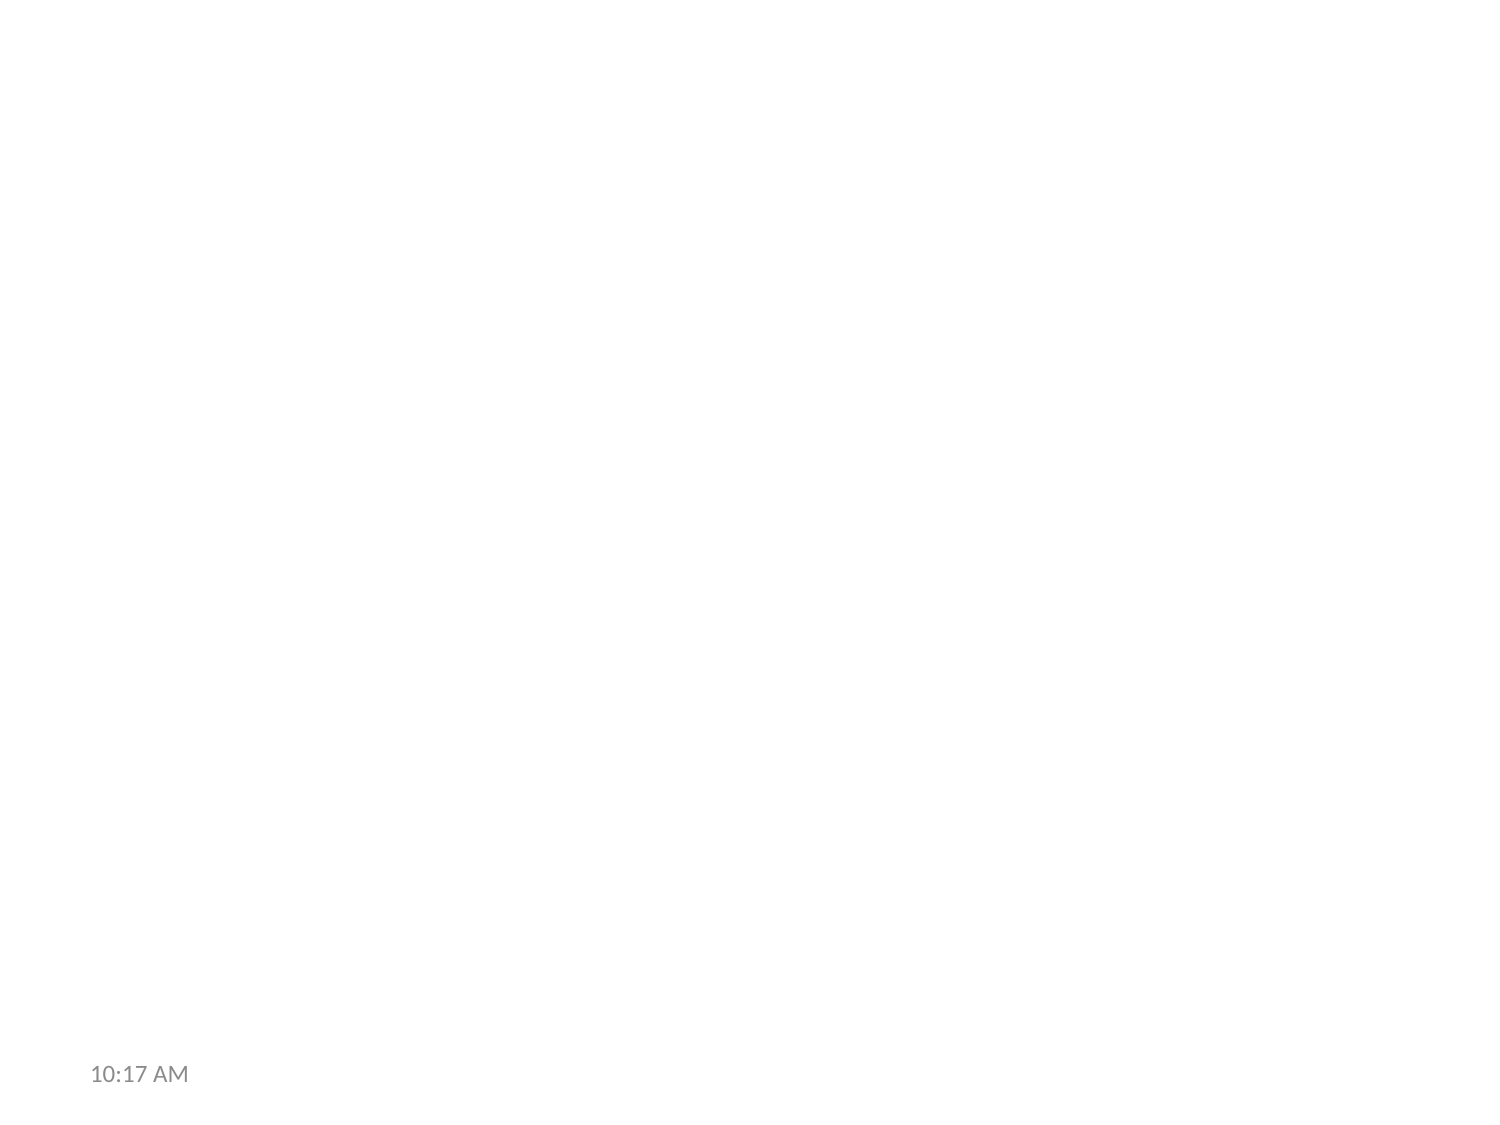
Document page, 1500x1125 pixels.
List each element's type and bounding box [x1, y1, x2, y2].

slide_number [75, 1042, 425, 1103]
